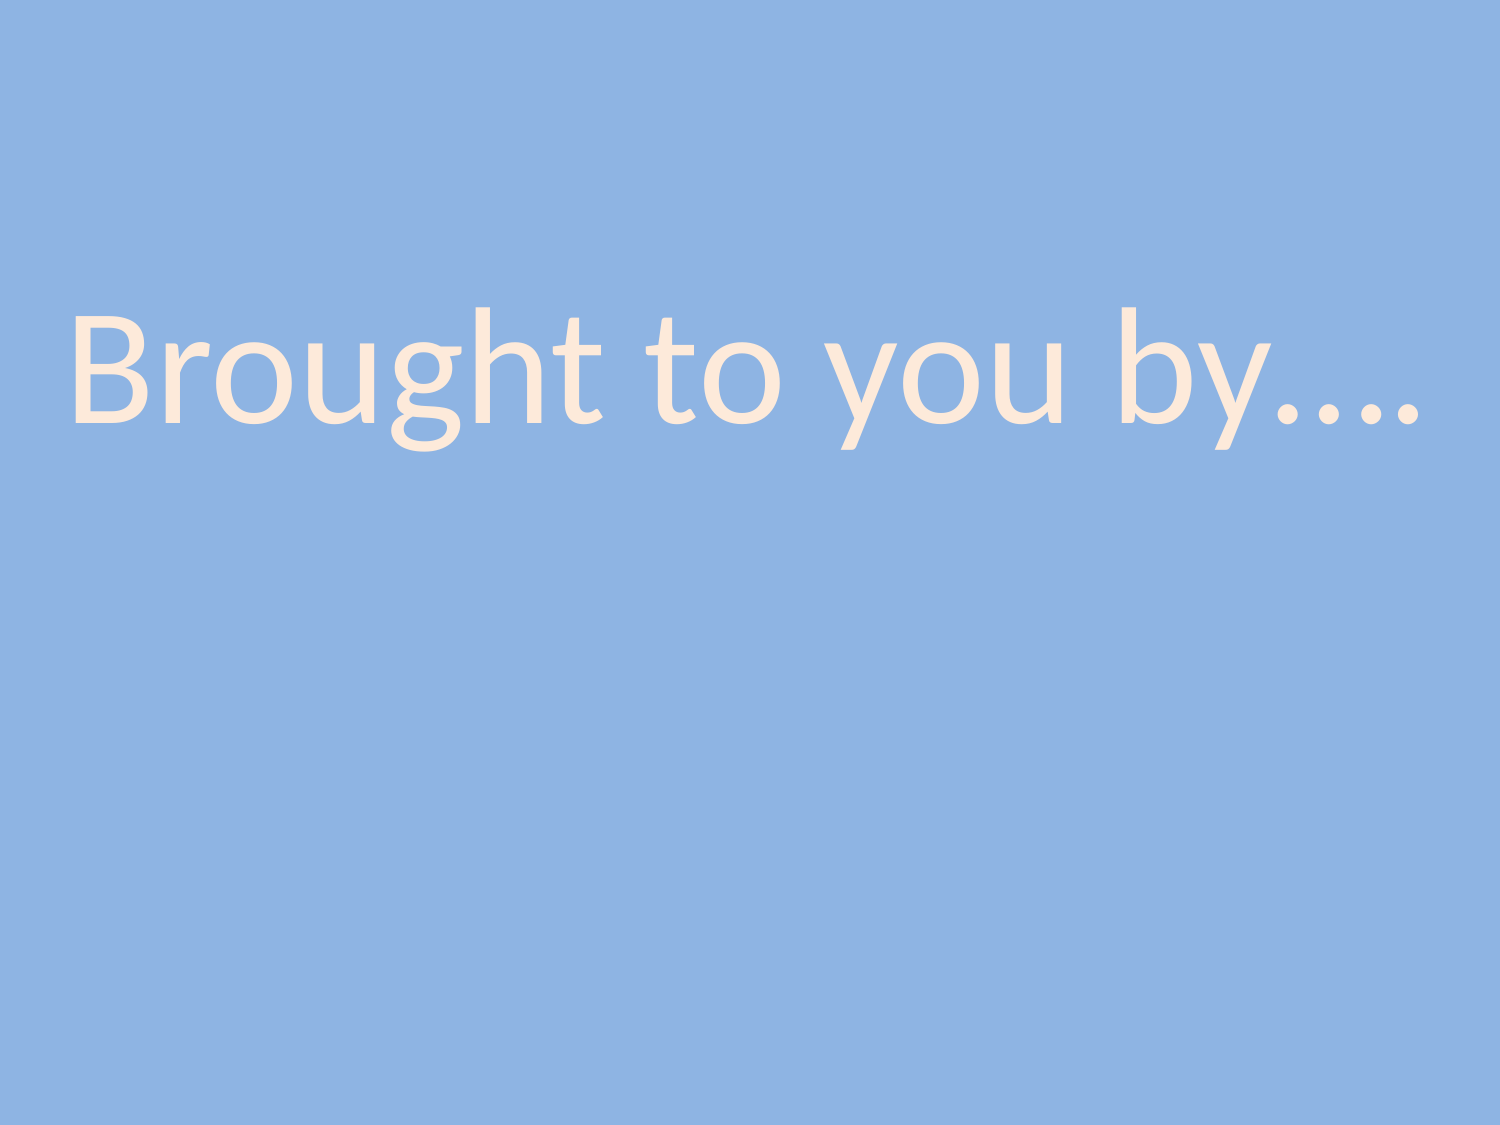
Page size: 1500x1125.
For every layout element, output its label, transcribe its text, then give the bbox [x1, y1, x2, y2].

text_box Brought to you by…. [50, 249, 1500, 465]
